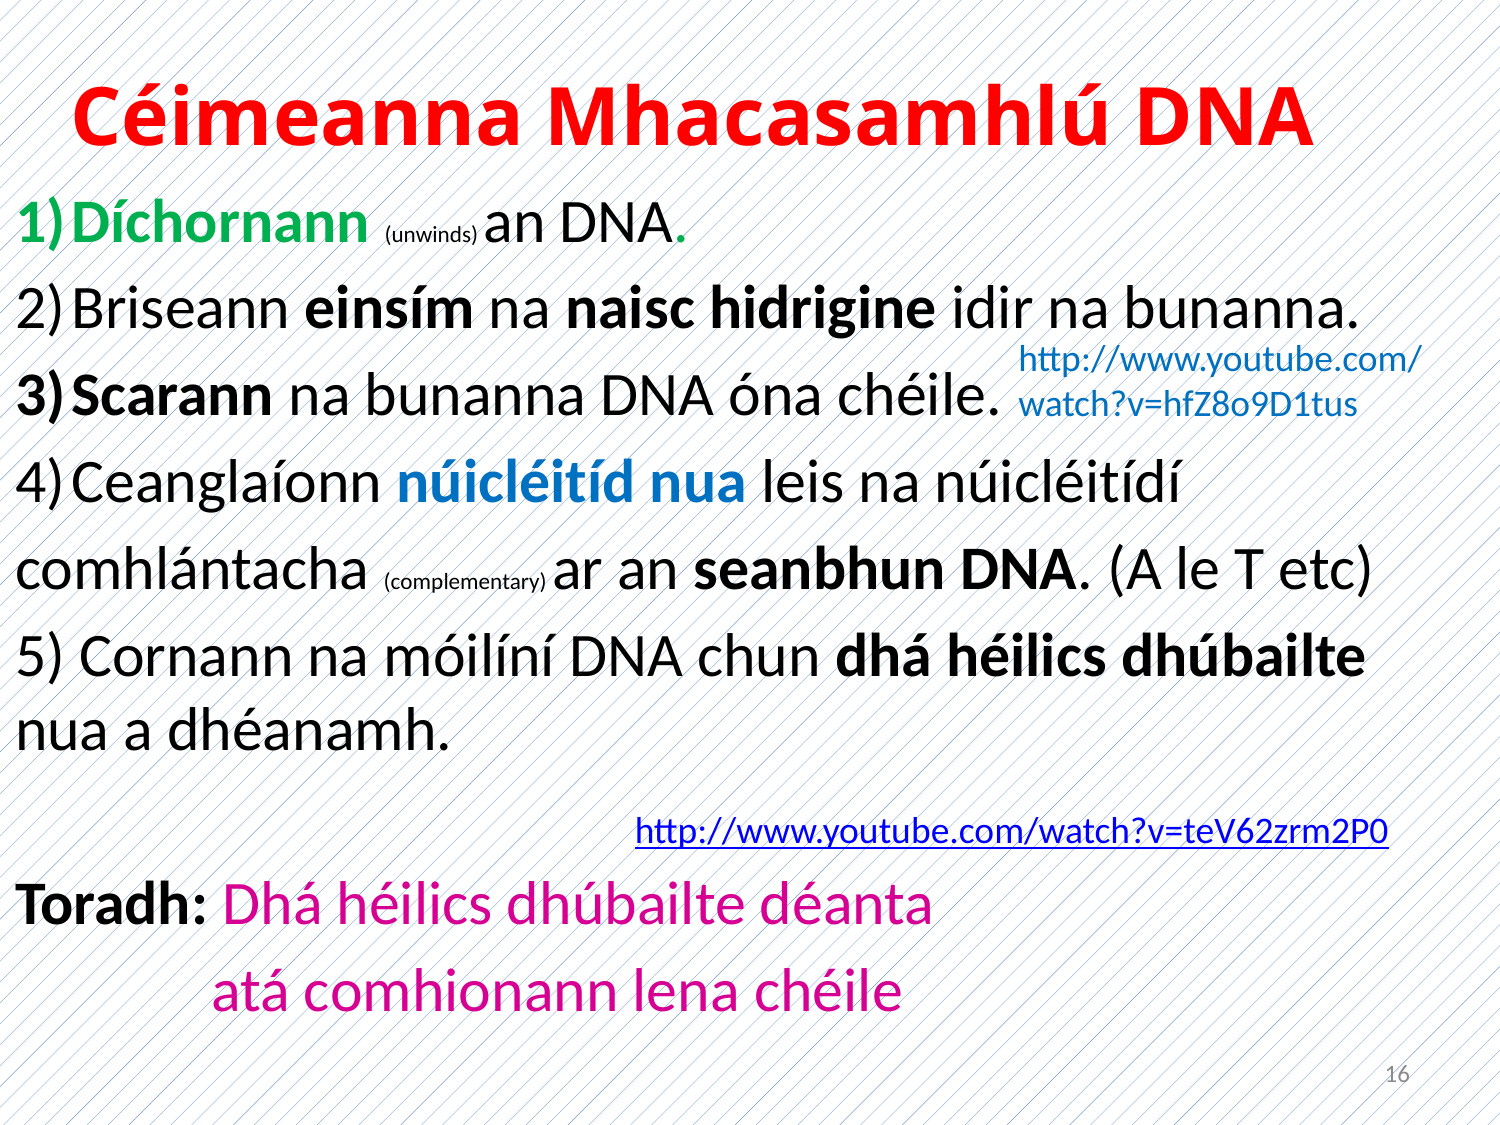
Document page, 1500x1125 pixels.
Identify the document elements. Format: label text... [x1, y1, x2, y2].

text_box http://www.youtube.com/watch?v=hfZ8o9D1tus [1003, 326, 1488, 431]
text_box http://www.youtube.com/watch?v=teV62zrm2P0 [620, 799, 1447, 859]
slide_number 16 [1074, 1042, 1425, 1103]
title Céimeanna Mhacasamhlú DNA [17, 19, 1368, 172]
list Díchornann (unwinds) an DNA. Briseann einsím na naisc hidrigine idir na bunanna. Scarann na bunanna DNA óna chéile. Ceanglaíonn núicléitíd nua leis na núicléitídí comhlántacha (complementary) ar an seanbhun DNA. (A le T etc) 5) Cornann na móilíní DNA chun dhá héilics dhúbailte nua a dhéanamh. Toradh: Dhá héilics dhúbailte déanta atá comhionann lena chéile [0, 172, 1425, 1125]
